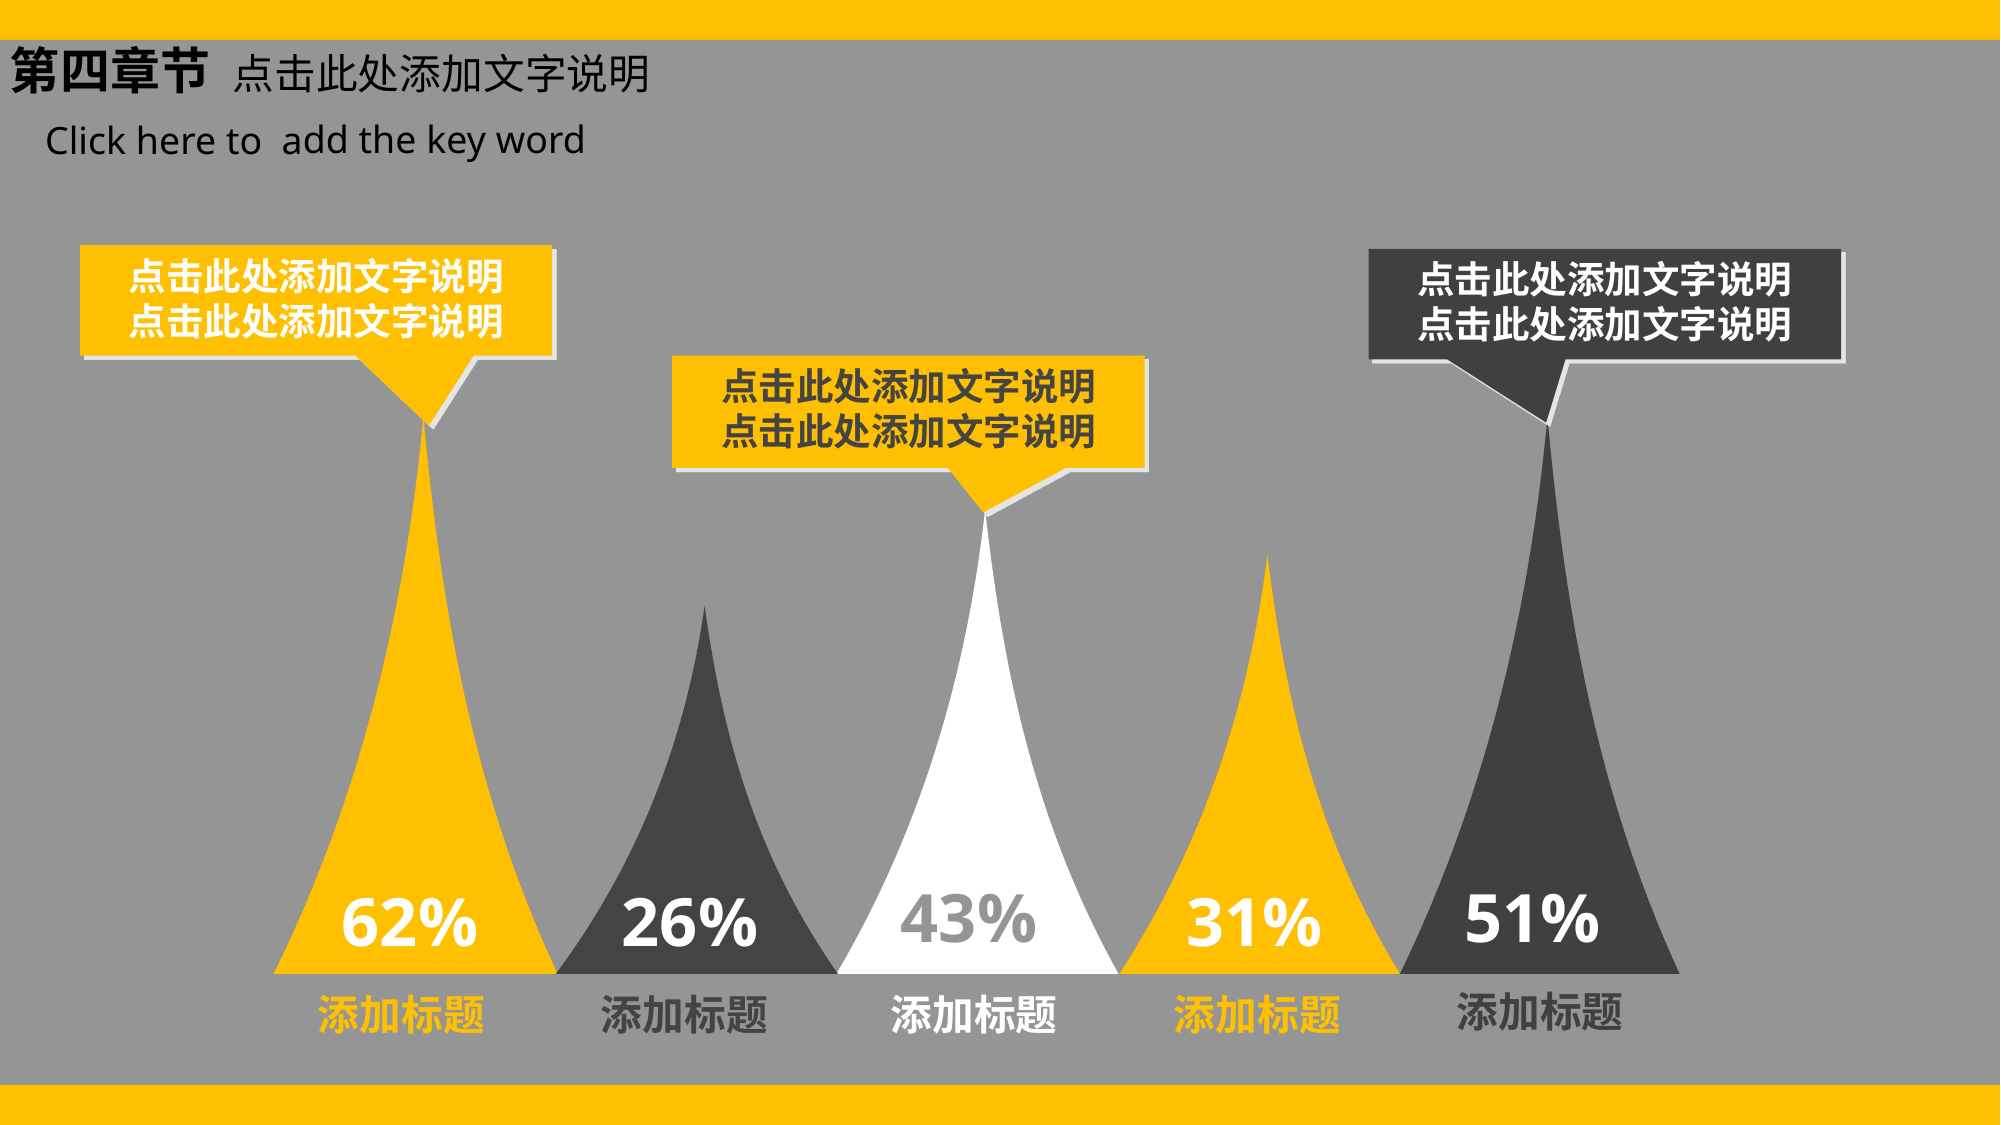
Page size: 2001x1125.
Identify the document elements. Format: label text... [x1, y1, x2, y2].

text_box [1398, 425, 1682, 975]
text_box 添加标题 [303, 981, 507, 1047]
text_box [618, 605, 780, 872]
text_box 26% [606, 872, 784, 967]
text_box [1117, 554, 1400, 975]
text_box 添加标题 [1158, 981, 1362, 1047]
text_box Click here to add the key word [30, 108, 638, 170]
text_box 点击此处添加文字说明 点击此处添加文字说明 [80, 245, 553, 426]
text_box 添加标题 [586, 981, 790, 1047]
text_box 点击此处添加文字说明 点击此处添加文字说明 [1368, 248, 1842, 423]
text_box [837, 513, 1119, 975]
text_box 添加标题 [1441, 978, 1645, 1044]
text_box 51% [1449, 868, 1626, 963]
text_box 62% [326, 872, 504, 967]
text_box 添加标题 [875, 981, 1079, 1047]
text_box [553, 881, 840, 975]
text_box 点击此处添加文字说明 点击此处添加文字说明 [672, 355, 1145, 513]
text_box 43% [885, 868, 1063, 963]
text_box 31% [1171, 872, 1348, 967]
text_box [272, 420, 557, 975]
text_box 第四章节 点击此处添加文字说明 [0, 32, 673, 108]
